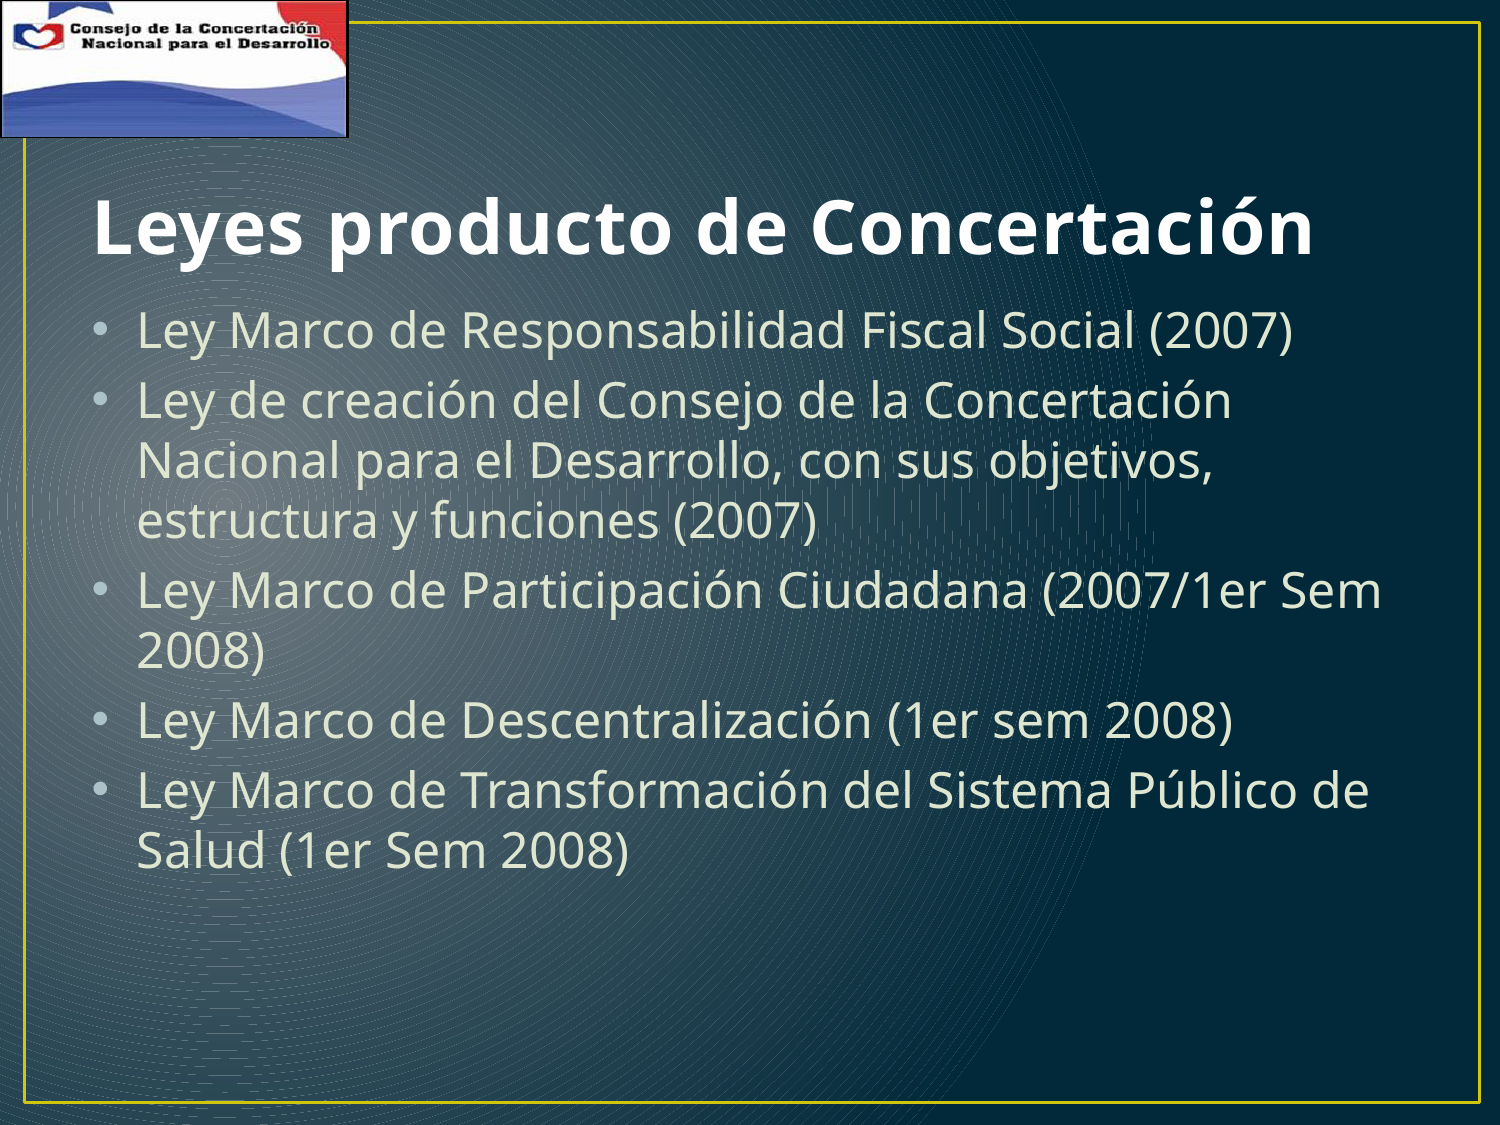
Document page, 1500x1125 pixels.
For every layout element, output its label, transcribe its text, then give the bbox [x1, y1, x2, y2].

title Leyes producto de Concertación [76, 90, 1427, 278]
picture [0, 0, 349, 138]
list Ley Marco de Responsabilidad Fiscal Social (2007) Ley de creación del Consejo de la Concertación Nacional para el Desarrollo, con sus objetivos, estructura y funciones (2007) Ley Marco de Participación Ciudadana (2007/1er Sem 2008) Ley Marco de Descentralización (1er sem 2008) Ley Marco de Transformación del Sistema Público de Salud (1er Sem 2008) [76, 290, 1427, 910]
